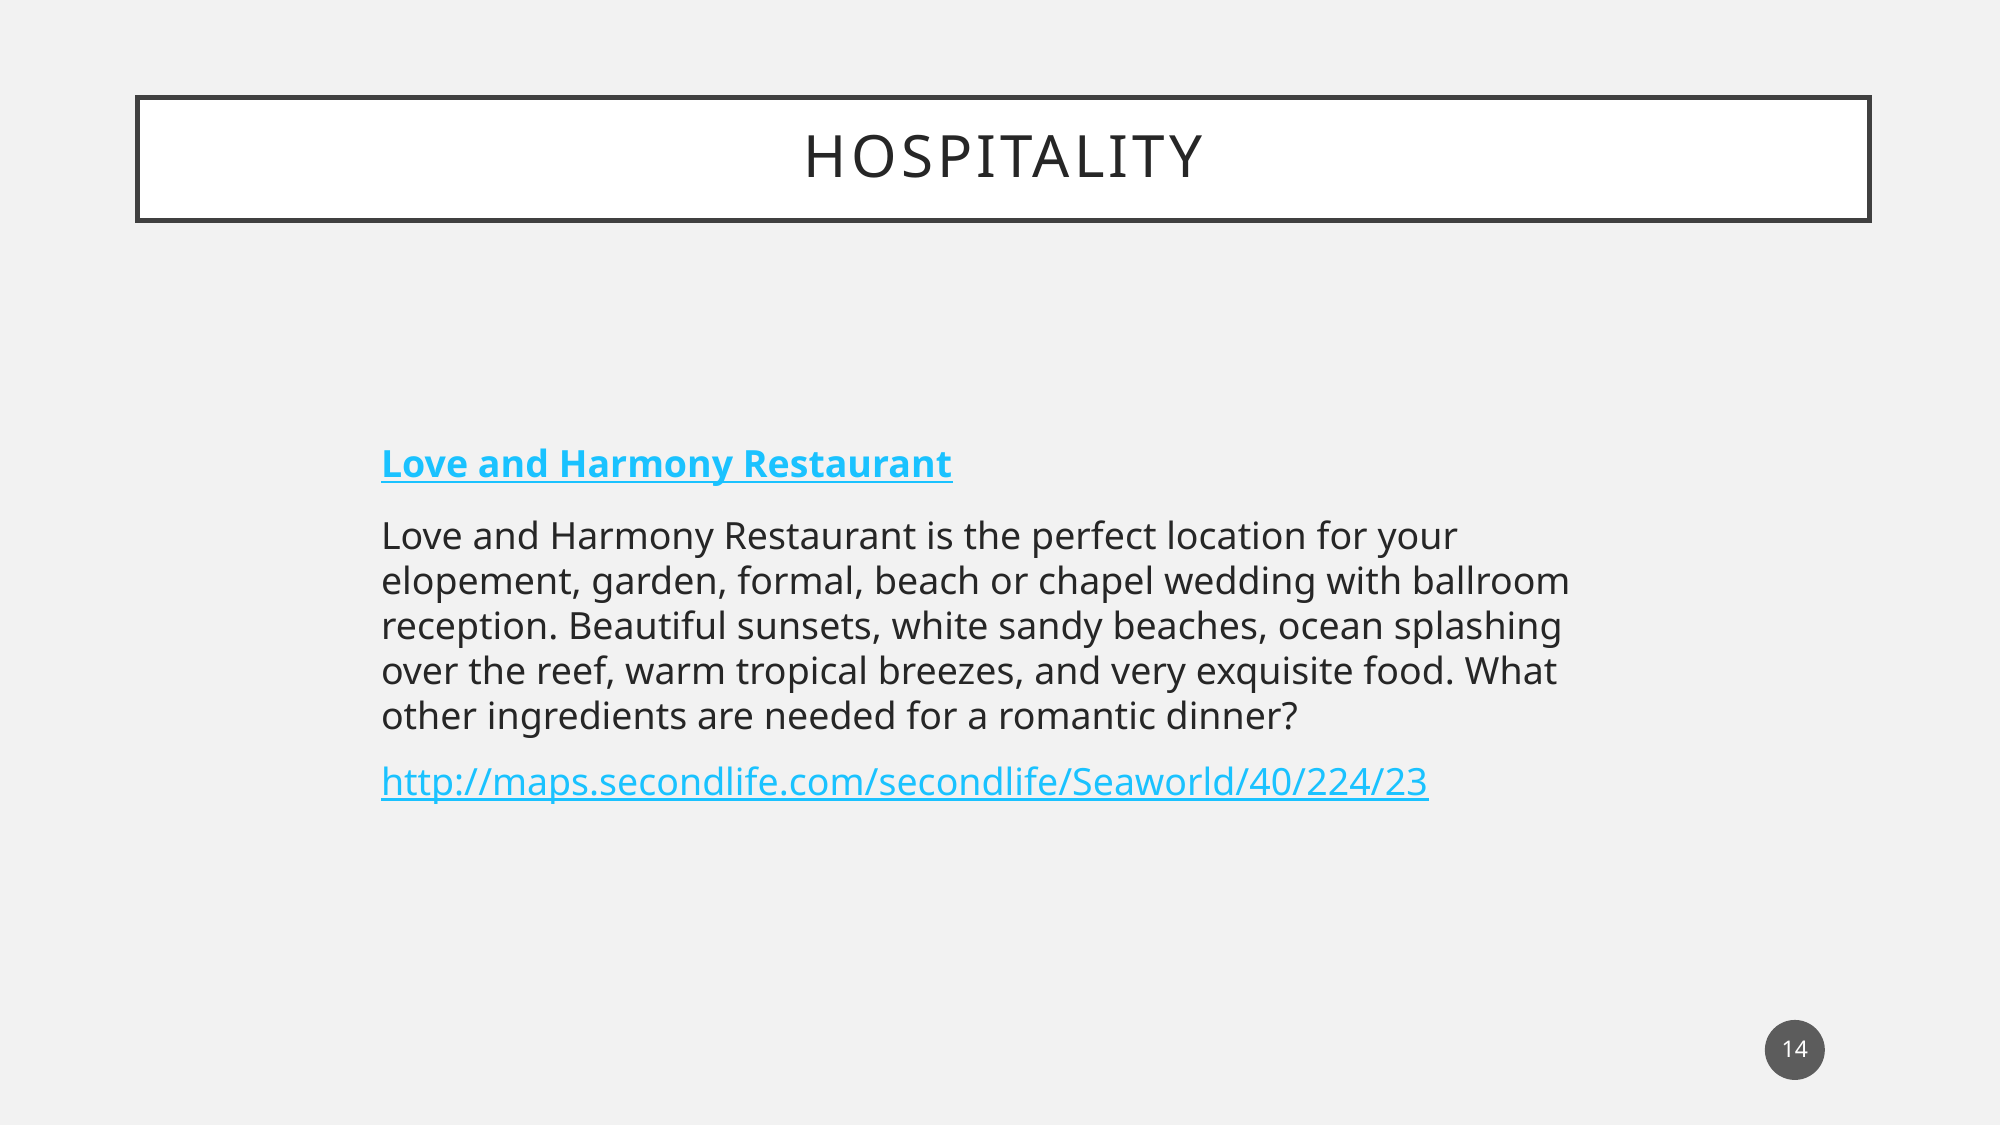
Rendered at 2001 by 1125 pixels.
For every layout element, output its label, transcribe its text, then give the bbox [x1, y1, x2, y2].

title Hospitality [135, 95, 1872, 223]
slide_number 14 [1764, 1019, 1825, 1080]
list Love and Harmony Restaurant Love and Harmony Restaurant is the perfect location for your elopement, garden, formal, beach or chapel wedding with ballroom reception. Beautiful sunsets, white sandy beaches, ocean splashing over the reef, warm tropical breezes, and very exquisite food. What other ingredients are needed for a romantic dinner? http://maps.secondlife.com/secondlife/Seaworld/40/224/23 [366, 432, 1634, 942]
